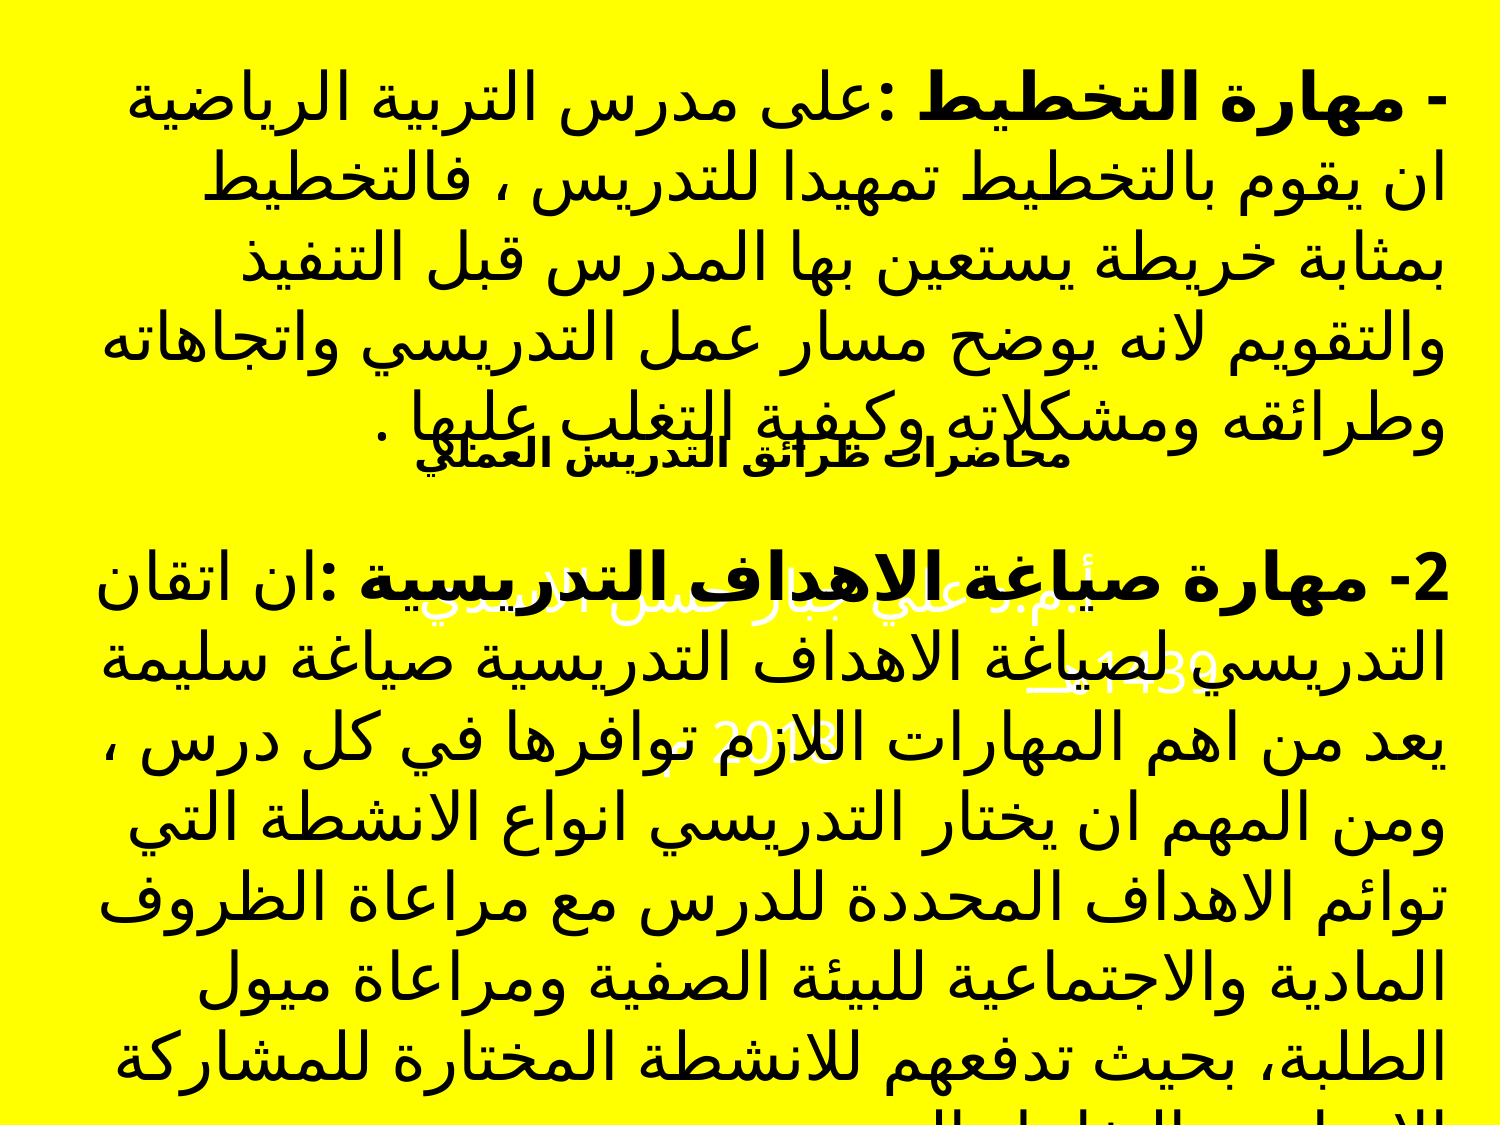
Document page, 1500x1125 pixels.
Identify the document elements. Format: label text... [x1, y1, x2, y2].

text_box - مهارة التخطيط :على مدرس التربية الرياضية ان يقوم بالتخطيط تمهيدا للتدريس ، فالتخطيط بمثابة خريطة يستعين بها المدرس قبل التنفيذ والتقويم لانه يوضح مسار عمل التدريسي واتجاهاته وطرائقه ومشكلاته وكيفية التغلب عليها . 2- مهارة صياغة الاهداف التدريسية :ان اتقان التدريسي لصياغة الاهداف التدريسية صياغة سليمة يعد من اهم المهارات اللازم توافرها في كل درس ، ومن المهم ان يختار التدريسي انواع الانشطة التي توائم الاهداف المحددة للدرس مع مراعاة الظروف المادية والاجتماعية للبيئة الصفية ومراعاة ميول الطلبة، بحيث تدفعهم للانشطة المختارة للمشاركة الايجابية والتفاعل المستمر . [35, 46, 1465, 1125]
